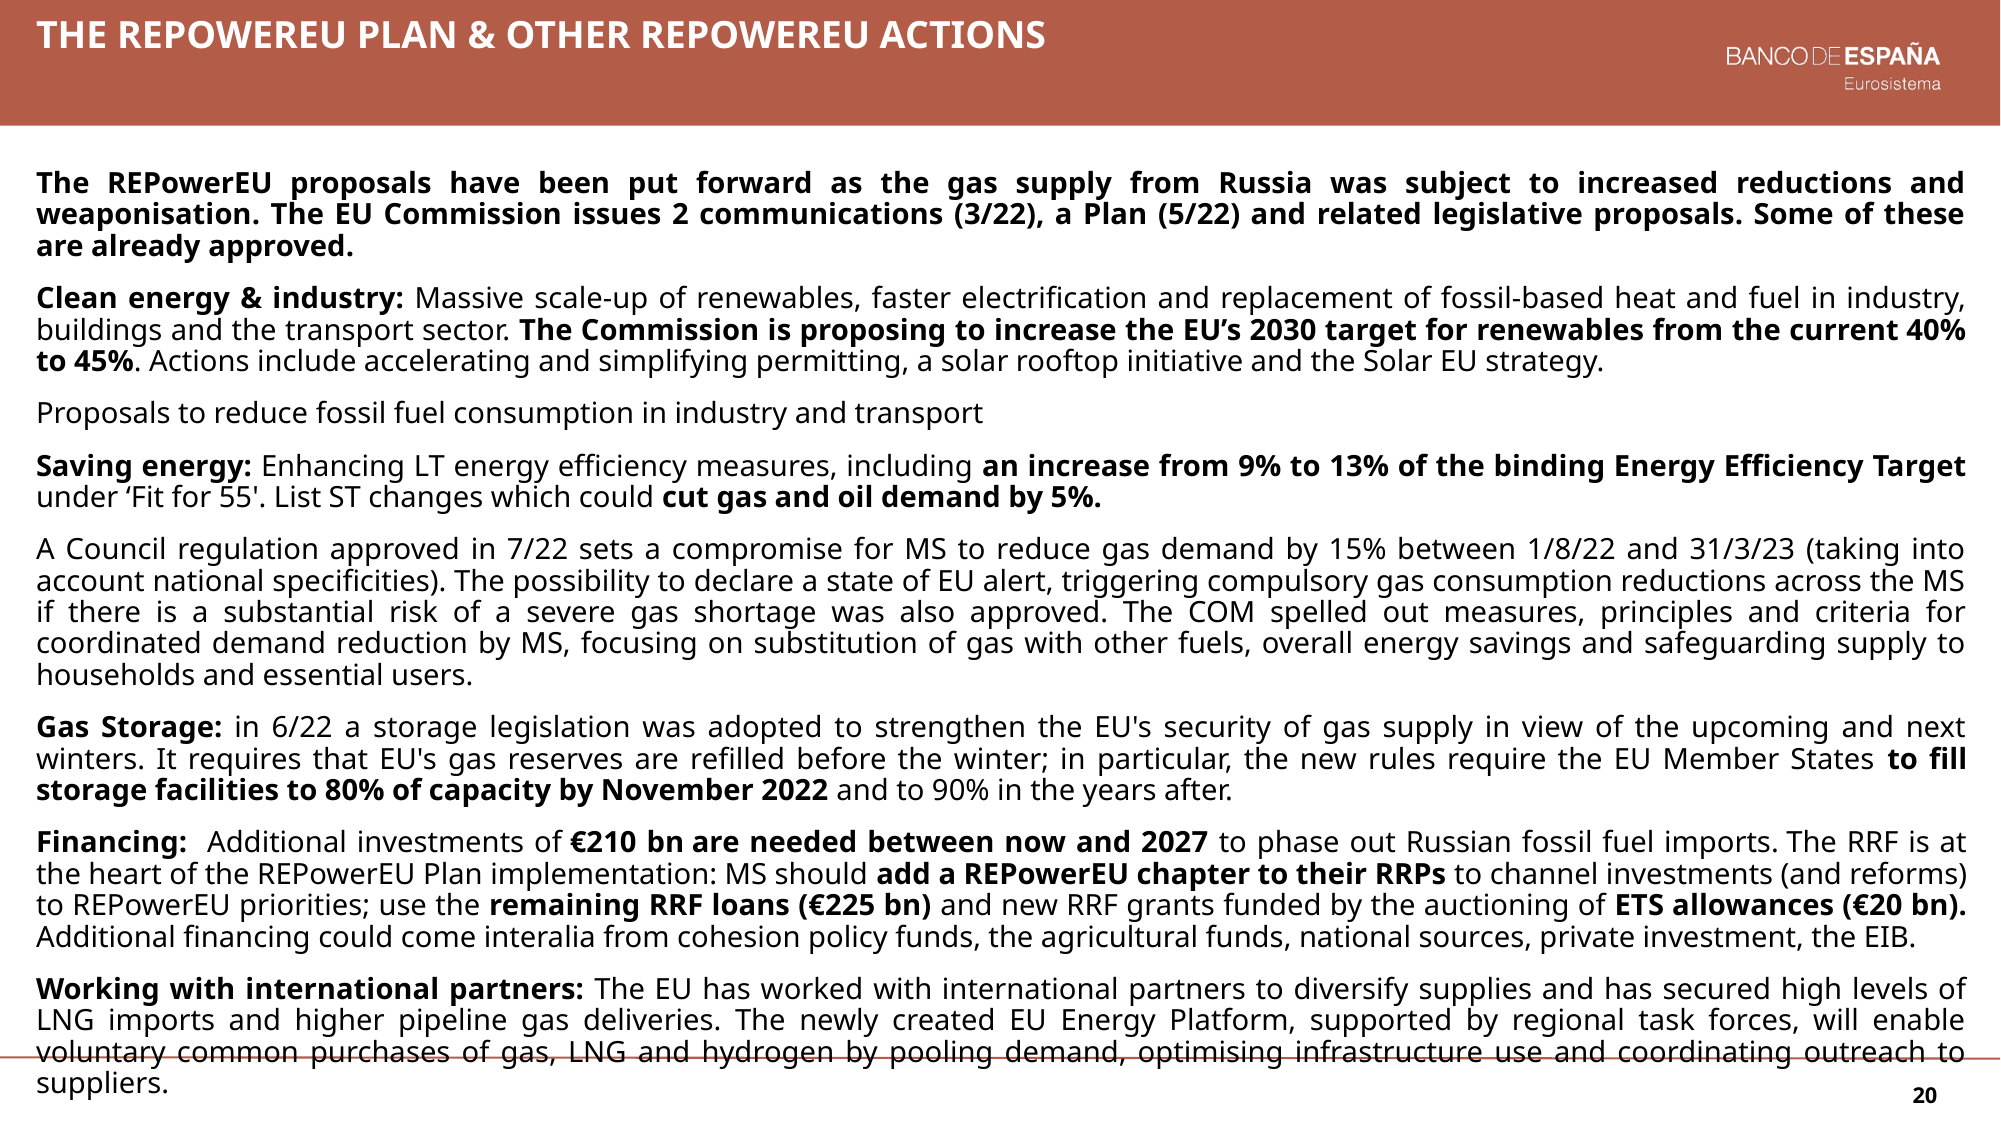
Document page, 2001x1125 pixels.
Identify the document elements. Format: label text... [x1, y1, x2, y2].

slide_number 20 [1843, 1095, 1938, 1122]
title The REPOWEREU plan & other repowereu actions [21, 8, 1983, 100]
list The REPowerEU proposals have been put forward as the gas supply from Russia was subject to increased reductions and weaponisation. The EU Commission issues 2 communications (3/22), a Plan (5/22) and related legislative proposals. Some of these are already approved. Clean energy & industry: Massive scale-up of renewables, faster electrification and replacement of fossil-based heat and fuel in industry, buildings and the transport sector. The Commission is proposing to increase the EU’s 2030 target for renewables from the current 40% to 45%. Actions include accelerating and simplifying permitting, a solar rooftop initiative and the Solar EU strategy. Proposals to reduce fossil fuel consumption in industry and transport Saving energy: Enhancing LT energy efficiency measures, including an increase from 9% to 13% of the binding Energy Efficiency Target under ‘Fit for 55'. List ST changes which could cut gas and oil demand by 5%. A Council regulation approved in 7/22 sets a compromise for MS to reduce gas demand by 15% between 1/8/22 and 31/3/23 (taking into account national specificities). The possibility to declare a state of EU alert, triggering compulsory gas consumption reductions across the MS if there is a substantial risk of a severe gas shortage was also approved. The COM spelled out measures, principles and criteria for coordinated demand reduction by MS, focusing on substitution of gas with other fuels, overall energy savings and safeguarding supply to households and essential users. Gas Storage: in 6/22 a storage legislation was adopted to strengthen the EU's security of gas supply in view of the upcoming and next winters. It requires that EU's gas reserves are refilled before the winter; in particular, the new rules require the EU Member States to fill storage facilities to 80% of capacity by November 2022 and to 90% in the years after. Financing: Additional investments of €210 bn are needed between now and 2027 to phase out Russian fossil fuel imports. The RRF is at the heart of the REPowerEU Plan implementation: MS should add a REPowerEU chapter to their RRPs to channel investments (and reforms) to REPowerEU priorities; use the remaining RRF loans (€225 bn) and new RRF grants funded by the auctioning of ETS allowances (€20 bn). Additional financing could come interalia from cohesion policy funds, the agricultural funds, national sources, private investment, the EIB. Working with international partners: The EU has worked with international partners to diversify supplies and has secured high levels of LNG imports and higher pipeline gas deliveries. The newly created EU Energy Platform, supported by regional task forces, will enable voluntary common purchases of gas, LNG and hydrogen by pooling demand, optimising infrastructure use and coordinating outreach to suppliers. [21, 161, 1983, 1095]
